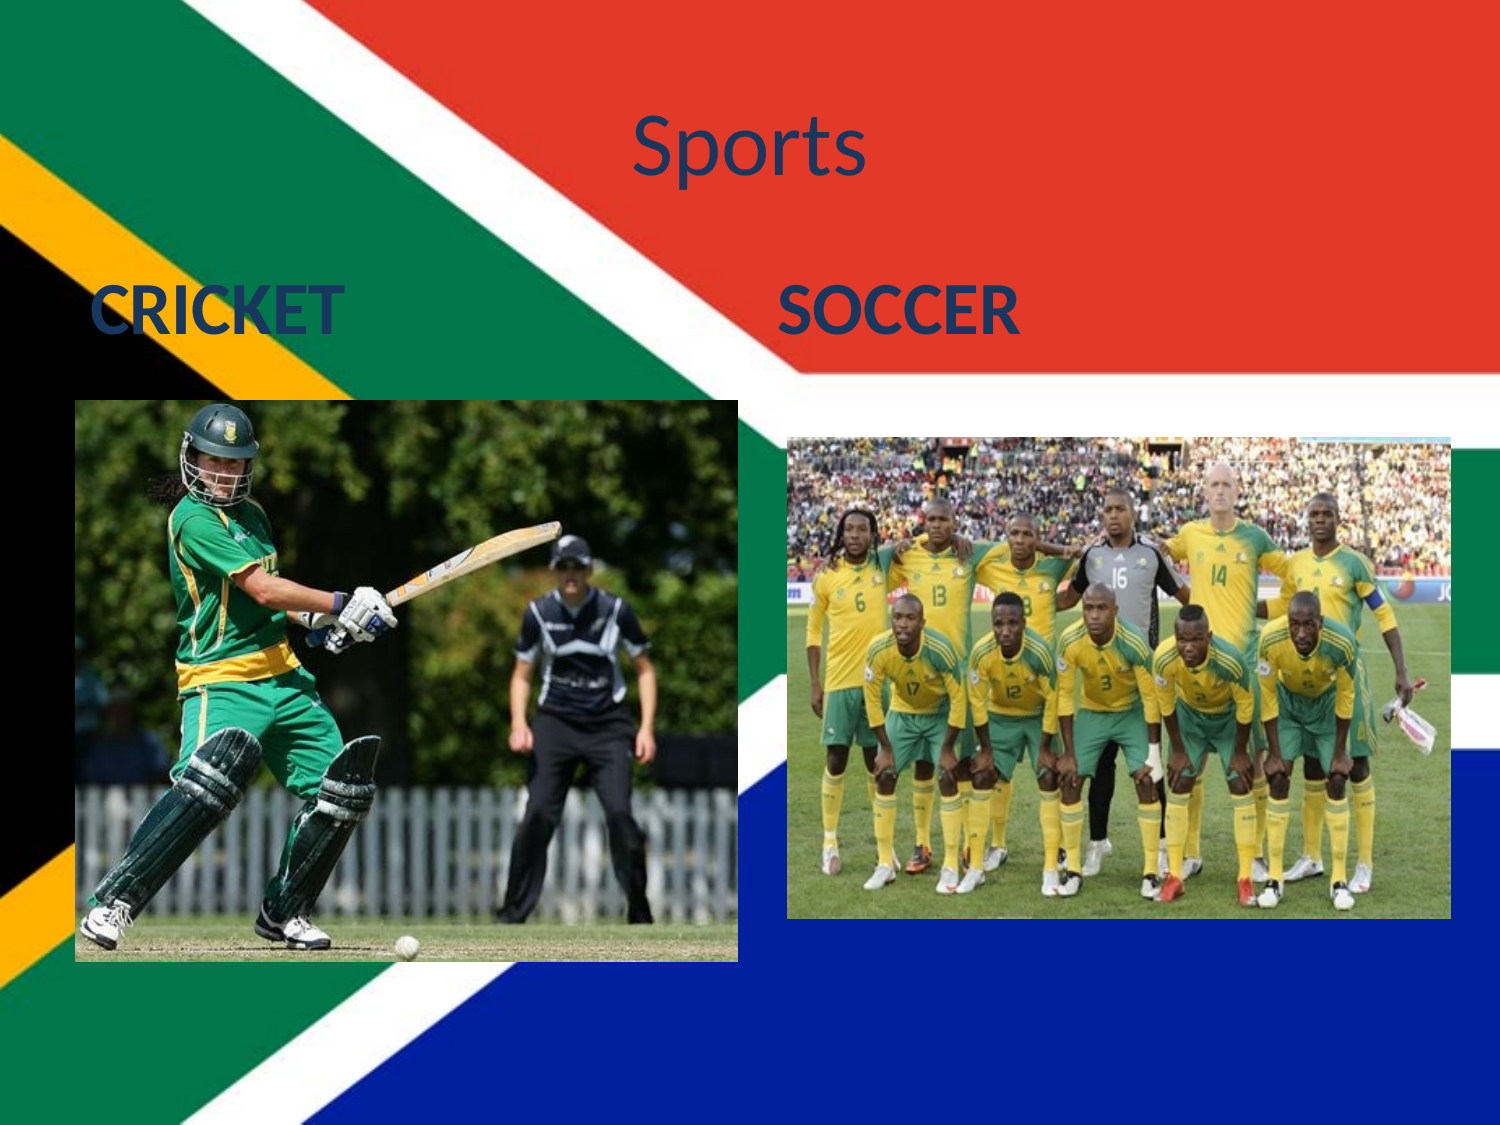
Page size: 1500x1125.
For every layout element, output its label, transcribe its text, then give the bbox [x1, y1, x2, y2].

title Sports [74, 44, 1426, 233]
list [787, 437, 1451, 919]
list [74, 400, 738, 962]
picture [0, 0, 1500, 1125]
list CRICKET [74, 251, 738, 357]
list SOCCER [761, 251, 1426, 357]
